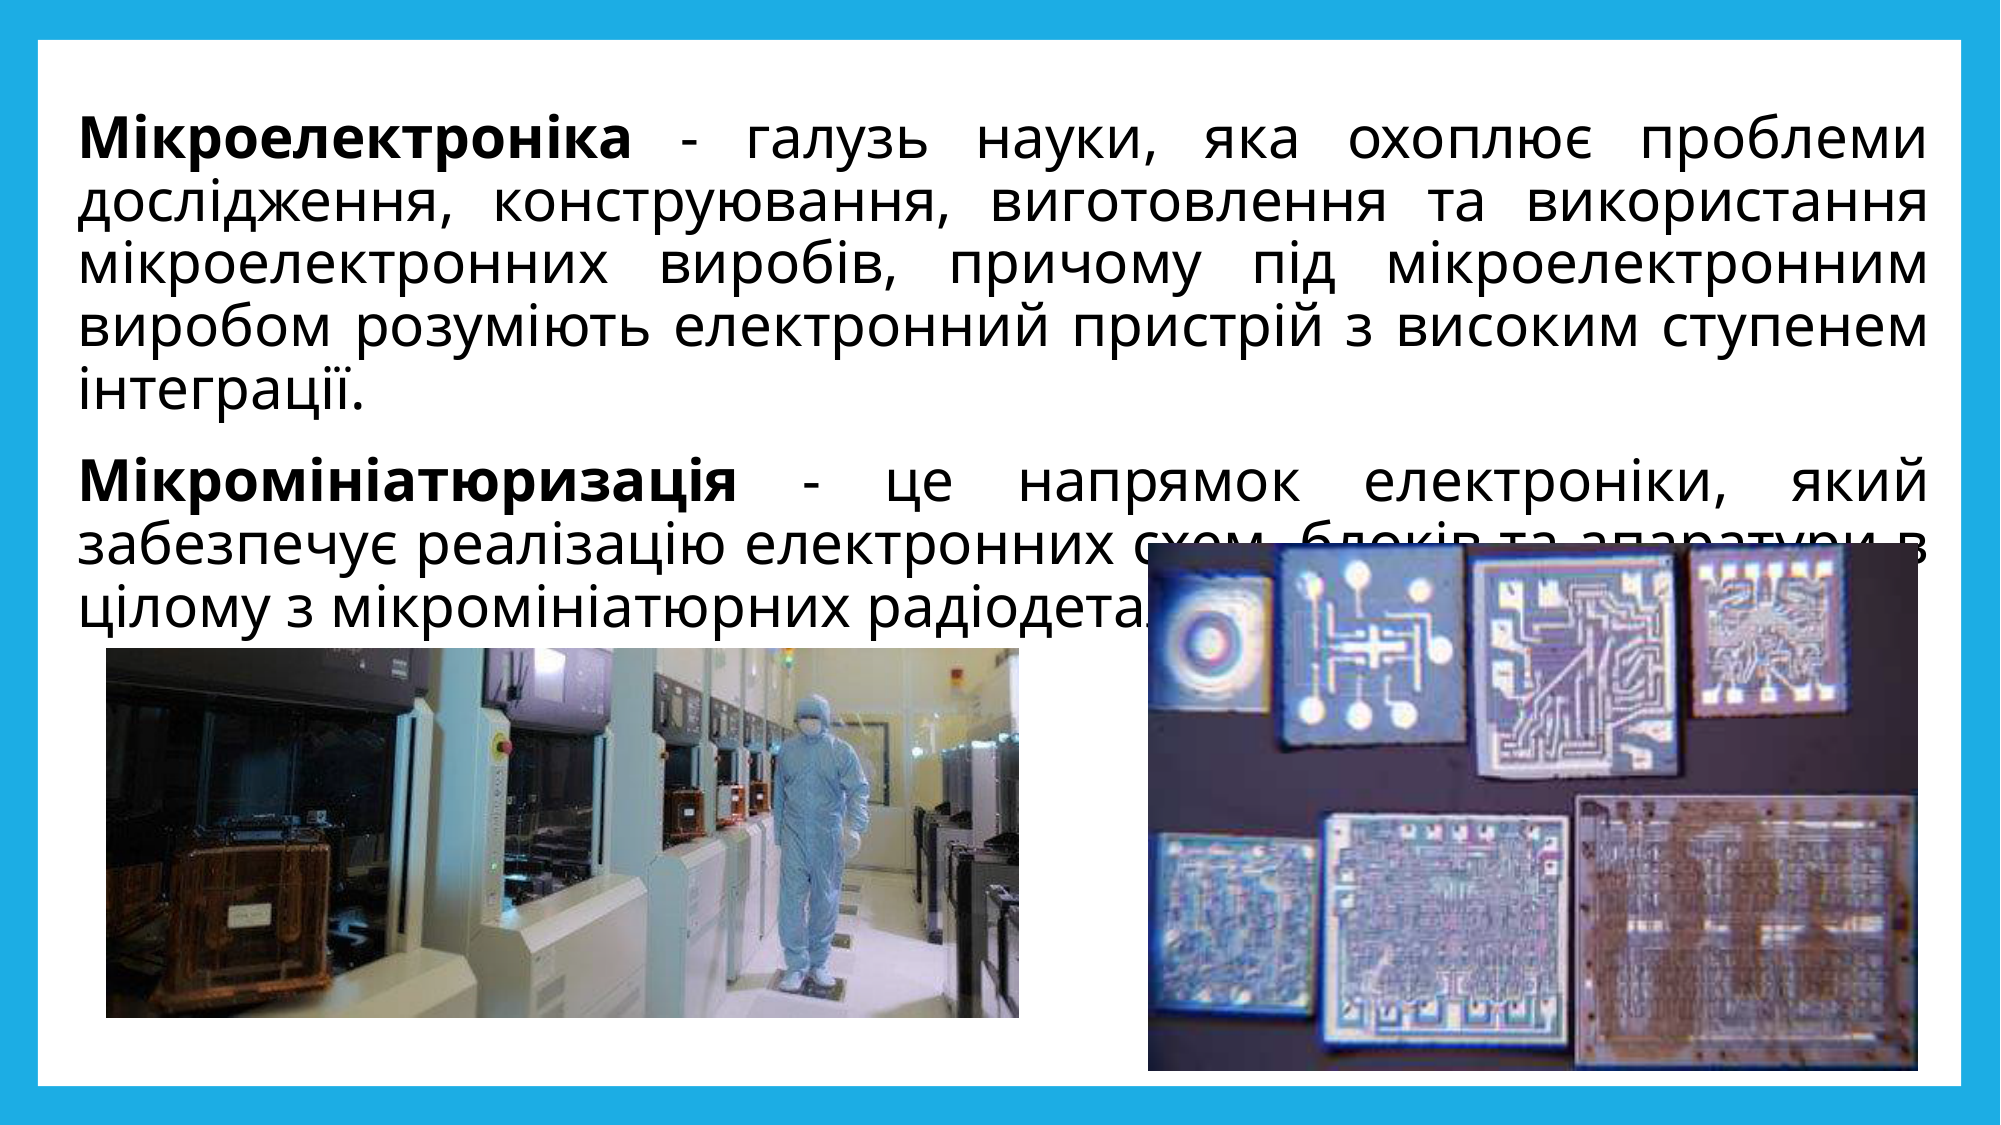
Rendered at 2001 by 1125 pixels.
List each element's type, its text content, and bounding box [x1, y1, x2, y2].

list Мікроелектроніка - галузь науки, яка охоплює проблеми дослідження, конструювання, виготовлення та використання мікроелектронних виробів, причому під мікроелектронним виробом розуміють електронний пристрій з високим ступенем інтеграції. Мікромініатюризація - це напрямок електроніки, який забезпечує реалізацію електронних схем, блоків та апаратури в цілому з мікромініатюрних радіодеталей та вузлів. [55, 100, 1945, 764]
picture [106, 648, 1019, 1018]
picture [1147, 543, 1919, 1072]
